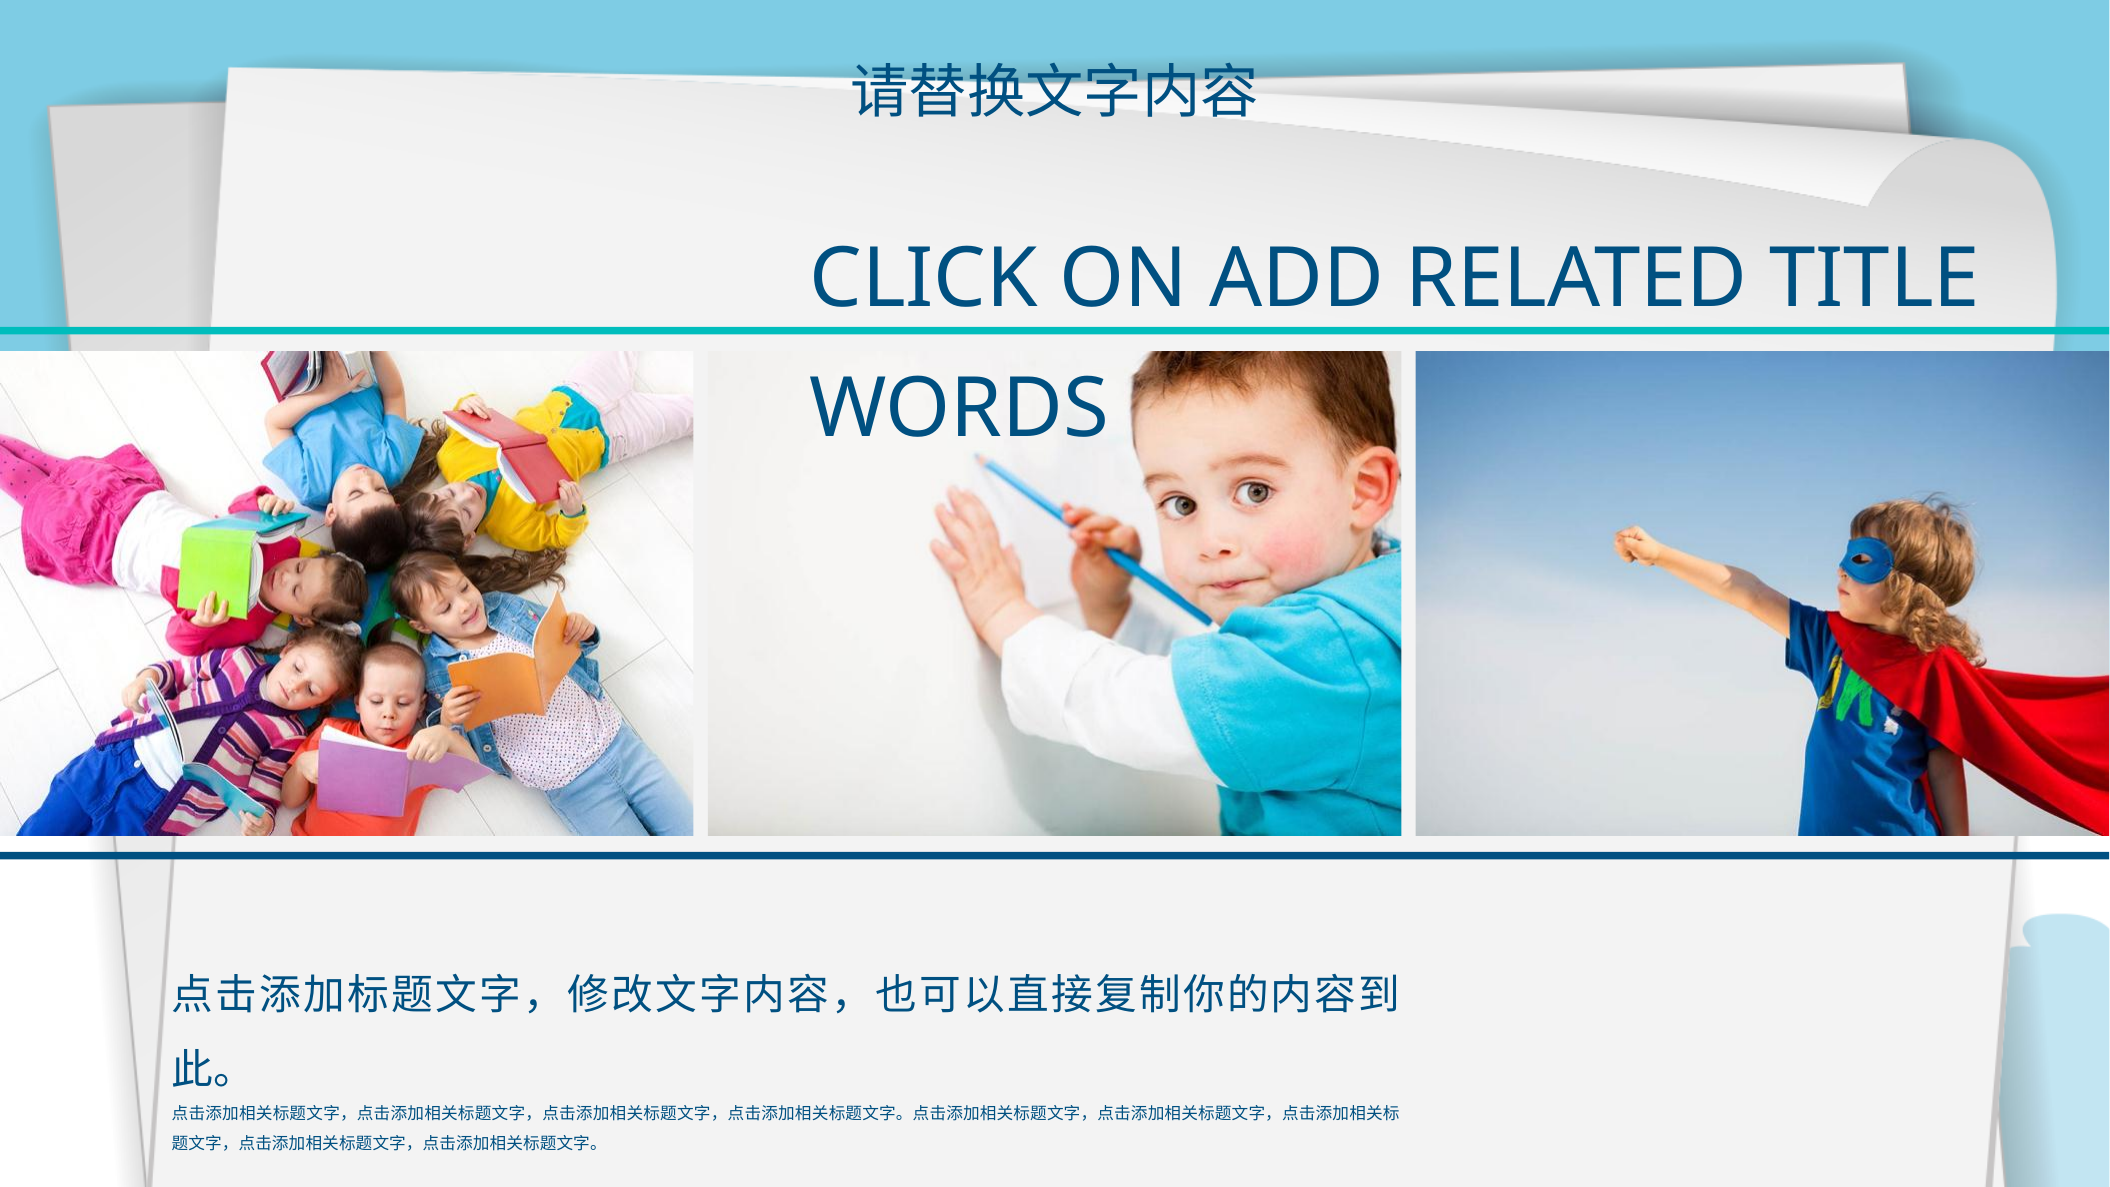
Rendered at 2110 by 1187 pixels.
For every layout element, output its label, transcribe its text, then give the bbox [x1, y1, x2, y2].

text_box [707, 350, 1402, 836]
picture [0, 0, 2110, 326]
text_box [0, 326, 794, 335]
text_box 点击添加标题文字，修改文字内容，也可以直接复制你的内容到此。 点击添加相关标题文字，点击添加相关标题文字，点击添加相关标题文字，点击添加相关标题文字。点击添加相关标题文字，点击添加相关标题文字，点击添加相关标题文字，点击添加相关标题文字，点击添加相关标题文字。 [156, 935, 1416, 1161]
text_box [0, 851, 2110, 860]
picture [0, 335, 2110, 851]
text_box CLICK ON ADD RELATED TITLE WORDS [794, 185, 2110, 461]
text_box [1415, 461, 2110, 836]
picture [0, 860, 2110, 1187]
text_box [0, 350, 694, 836]
text_box 请替换文字内容 [820, 32, 1289, 124]
